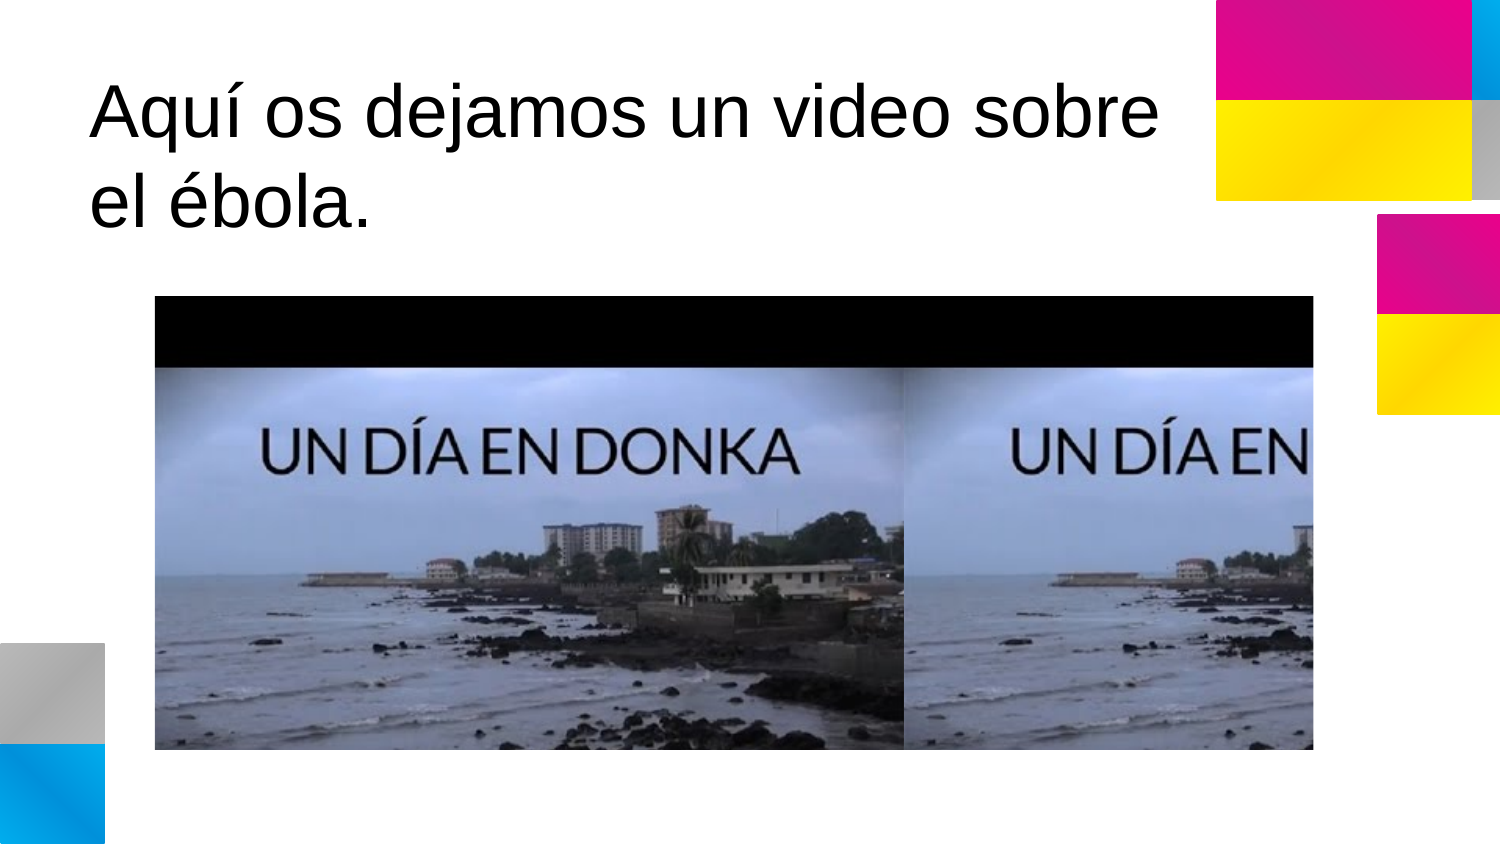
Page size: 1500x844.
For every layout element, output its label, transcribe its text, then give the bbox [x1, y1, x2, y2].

text_box Aquí os dejamos un video sobre el ébola. [75, 33, 1204, 258]
text_box [154, 296, 1314, 750]
